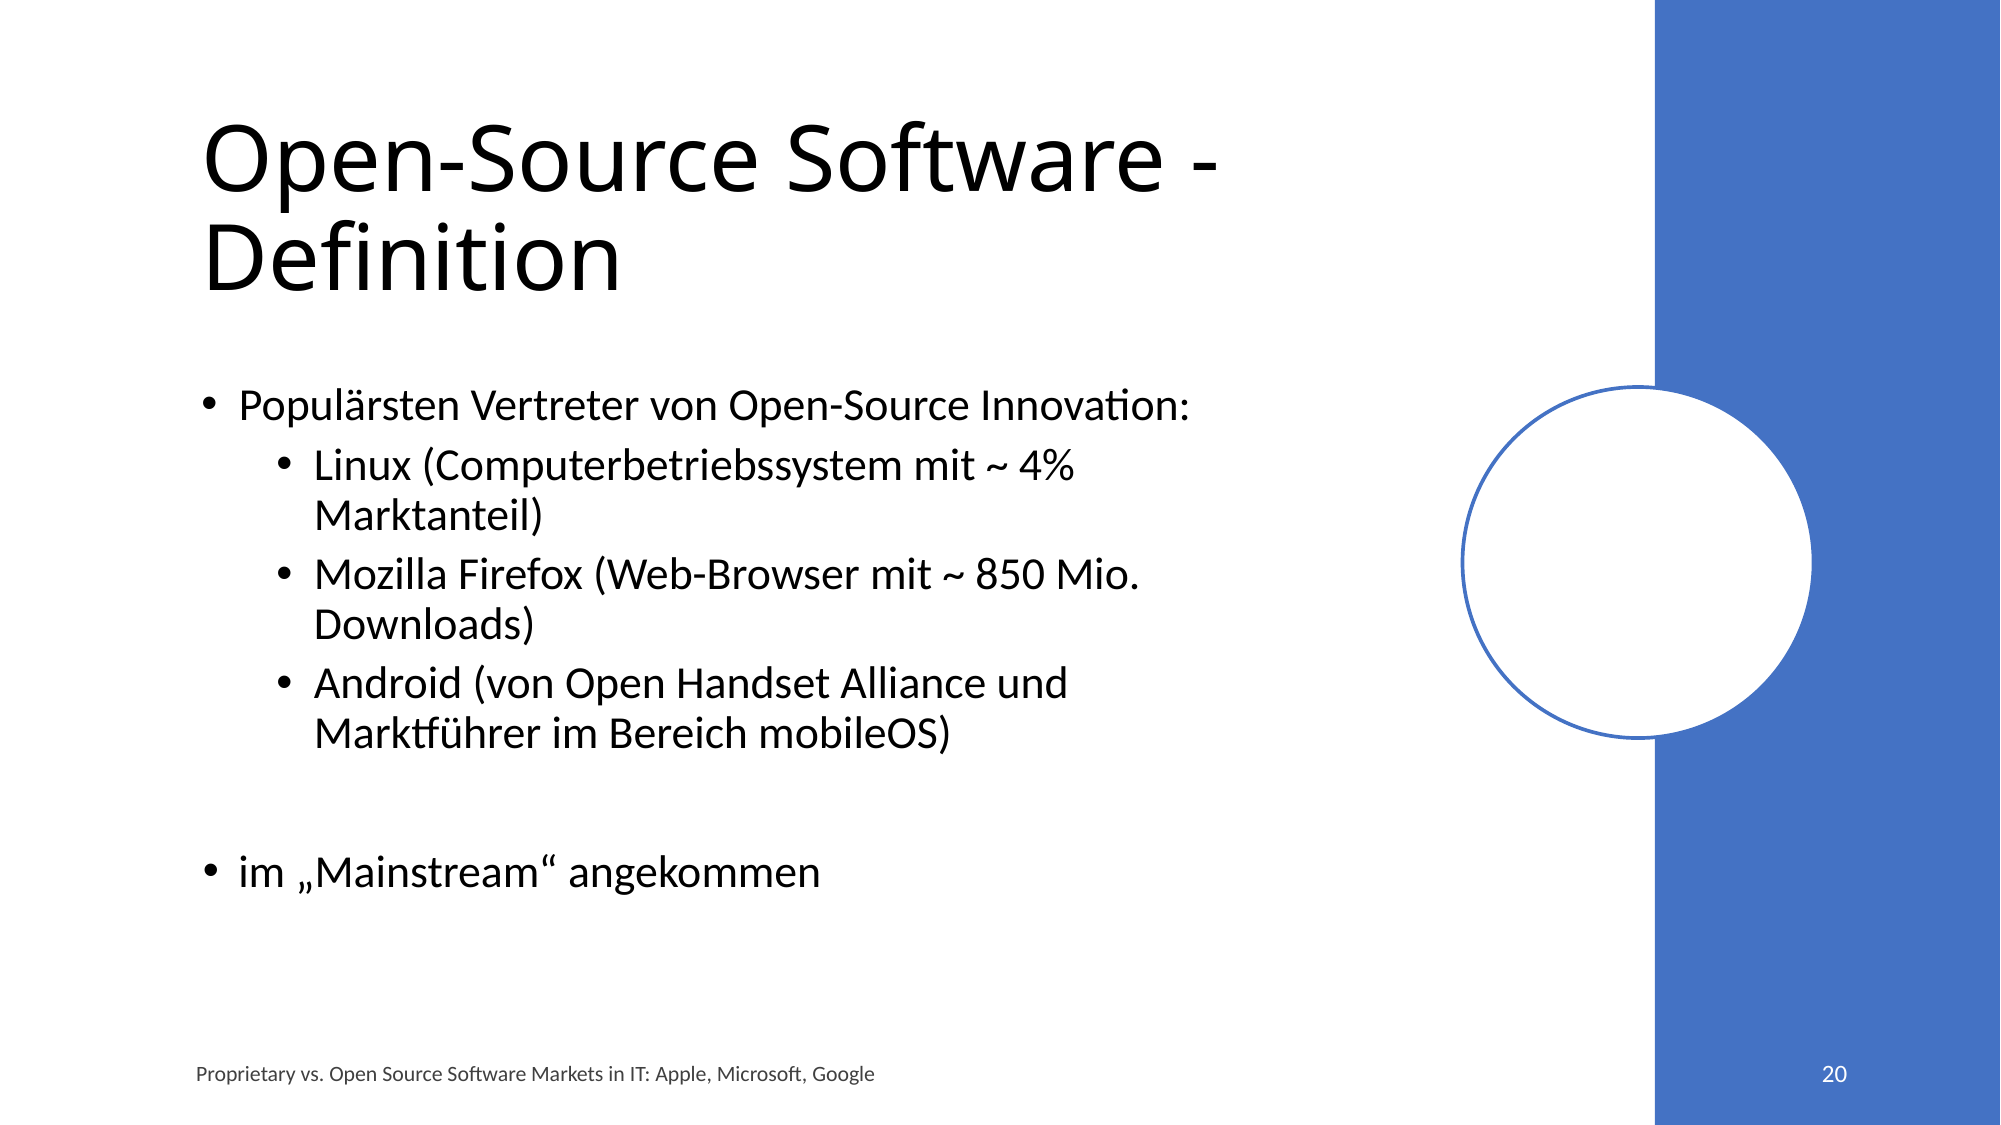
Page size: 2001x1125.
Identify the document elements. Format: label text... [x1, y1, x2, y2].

slide_number 20 [1696, 1042, 1863, 1103]
text_box [1461, 385, 1815, 740]
list Populärsten Vertreter von Open-Source Innovation: Linux (Computerbetriebssystem mit ~ 4% Marktanteil) Mozilla Firefox (Web-Browser mit ~ 850 Mio. Downloads) Android (von Open Handset Alliance und Marktführer im Bereich mobileOS) im „Mainstream“ angekommen [186, 373, 1248, 940]
footer Proprietary vs. Open Source Software Markets in IT: Apple, Microsoft, Google [181, 1042, 984, 1103]
text_box [1654, 0, 2000, 1125]
title Open-Source Software - Definition [186, 102, 1413, 321]
